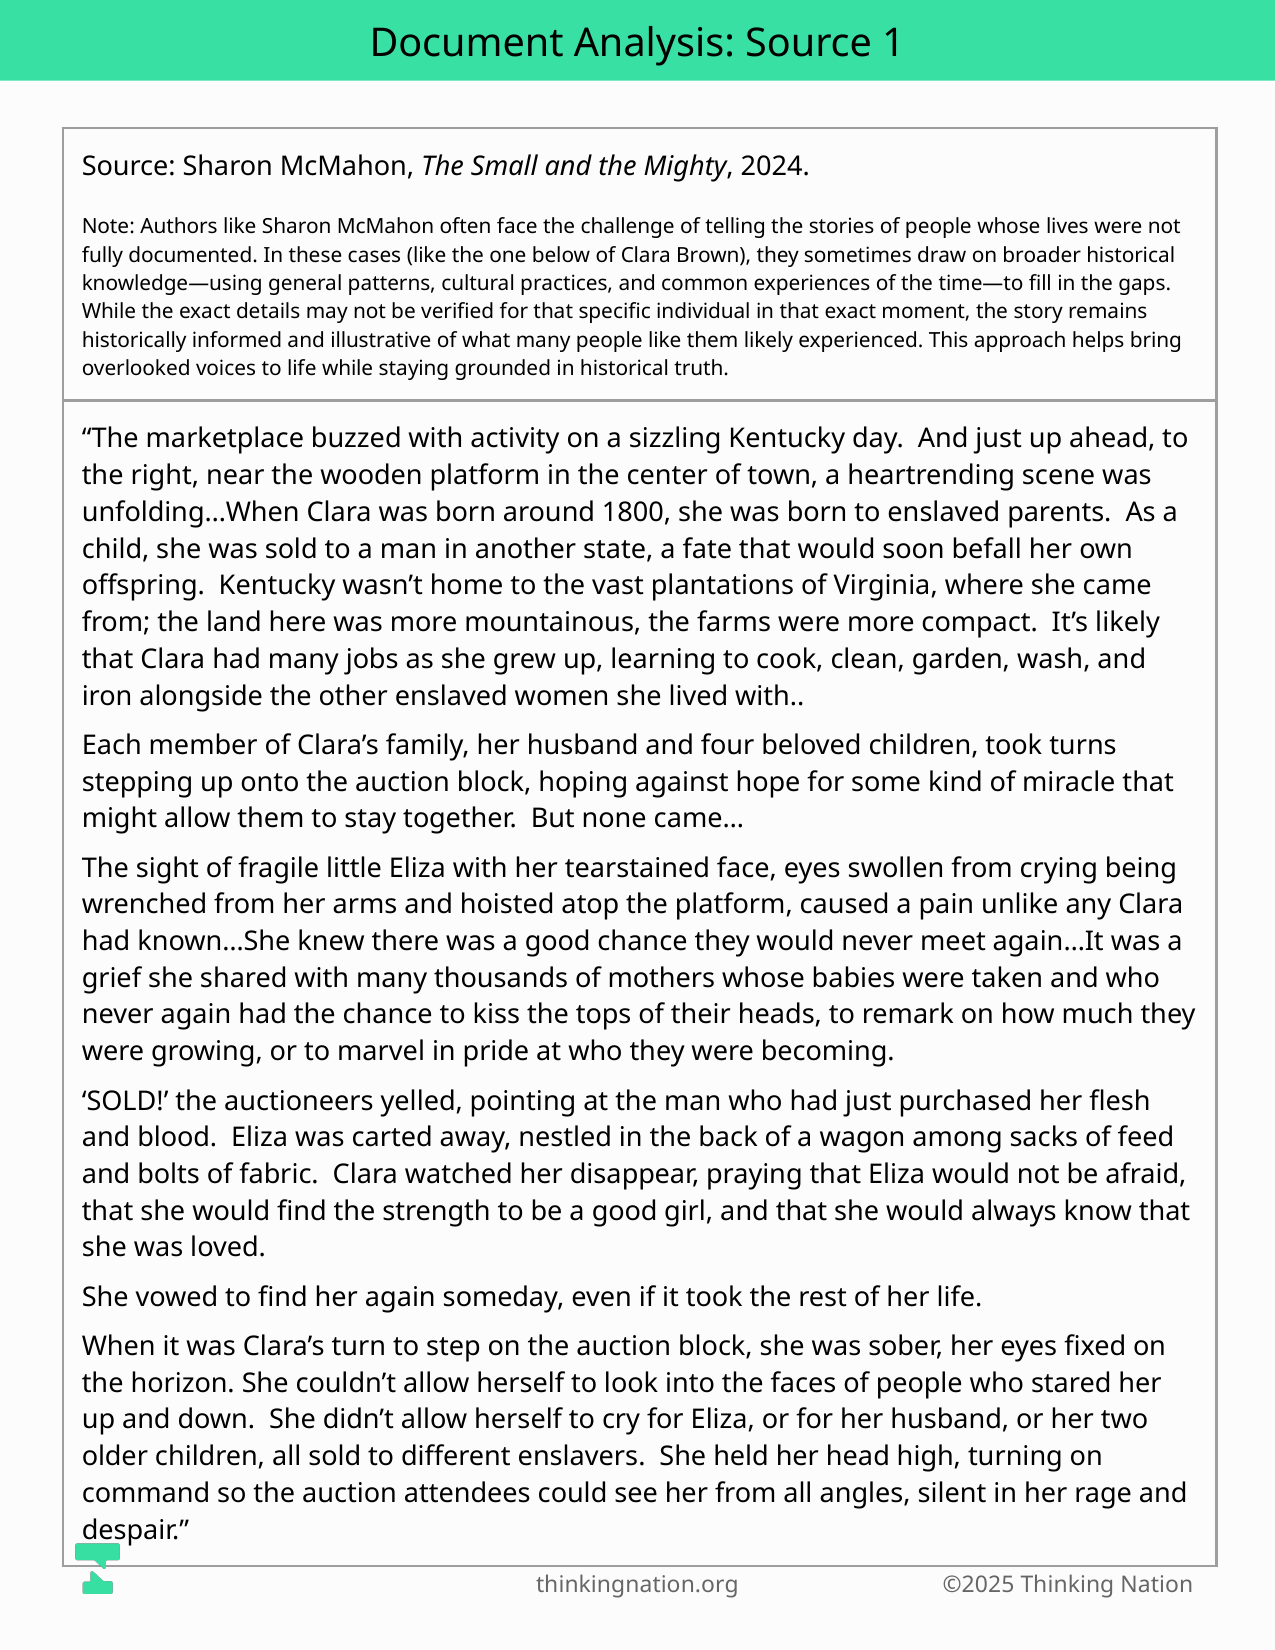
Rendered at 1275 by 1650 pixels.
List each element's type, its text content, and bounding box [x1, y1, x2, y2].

table_header Source: Sharon McMahon, The Small and the Mighty, 2024. Note: Authors like Sharon McMahon often face the challenge of telling the stories of people whose lives were not fully documented. In these cases (like the one below of Clara Brown), they sometimes draw on broader historical knowledge—using general patterns, cultural practices, and common experiences of the time—to fill in the gaps. While the exact details may not be verified for that specific individual in that exact moment, the story remains historically informed and illustrative of what many people like them likely experienced. This approach helps bring overlooked voices to life while staying grounded in historical truth. [64, 129, 1215, 399]
table_cell “The marketplace buzzed with activity on a sizzling Kentucky day. And just up ahead, to the right, near the wooden platform in the center of town, a heartrending scene was unfolding…When Clara was born around 1800, she was born to enslaved parents. As a child, she was sold to a man in another state, a fate that would soon befall her own offspring. Kentucky wasn’t home to the vast plantations of Virginia, where she came from; the land here was more mountainous, the farms were more compact. It’s likely that Clara had many jobs as she grew up, learning to cook, clean, garden, wash, and iron alongside the other enslaved women she lived with.. Each member of Clara’s family, her husband and four beloved children, took turns stepping up onto the auction block, hoping against hope for some kind of miracle that might allow them to stay together. But none came… The sight of fragile little Eliza with her tearstained face, eyes swollen from crying being wrenched from her arms and hoisted atop the platform, caused a pain unlike any Clara had known…She knew there was a good chance they would never meet again…It was a grief she shared with many thousands of mothers whose babies were taken and who never again had the chance to kiss the tops of their heads, to remark on how much they were growing, or to marvel in pride at who they were becoming. ‘SOLD!’ the auctioneers yelled, pointing at the man who had just purchased her flesh and blood. Eliza was carted away, nestled in the back of a wagon among sacks of feed and bolts of fabric. Clara watched her disappear, praying that Eliza would not be afraid, that she would find the strength to be a good girl, and that she would always know that she was loved. She vowed to find her again someday, even if it took the rest of her life. When it was Clara’s turn to step on the auction block, she was sober, her eyes fixed on the horizon. She couldn’t allow herself to look into the faces of people who stared her up and down. She didn’t allow herself to cry for Eliza, or for her husband, or her two older children, all sold to different enslavers. She held her head high, turning on command so the auction attendees could see her from all angles, silent in her rage and despair.” [64, 402, 1215, 1565]
text_box ©2025 Thinking Nation [907, 1553, 1210, 1605]
text_box Document Analysis: Source 1 [0, 0, 1275, 81]
text_box thinkingnation.org [486, 1553, 789, 1605]
picture [62, 1533, 133, 1604]
